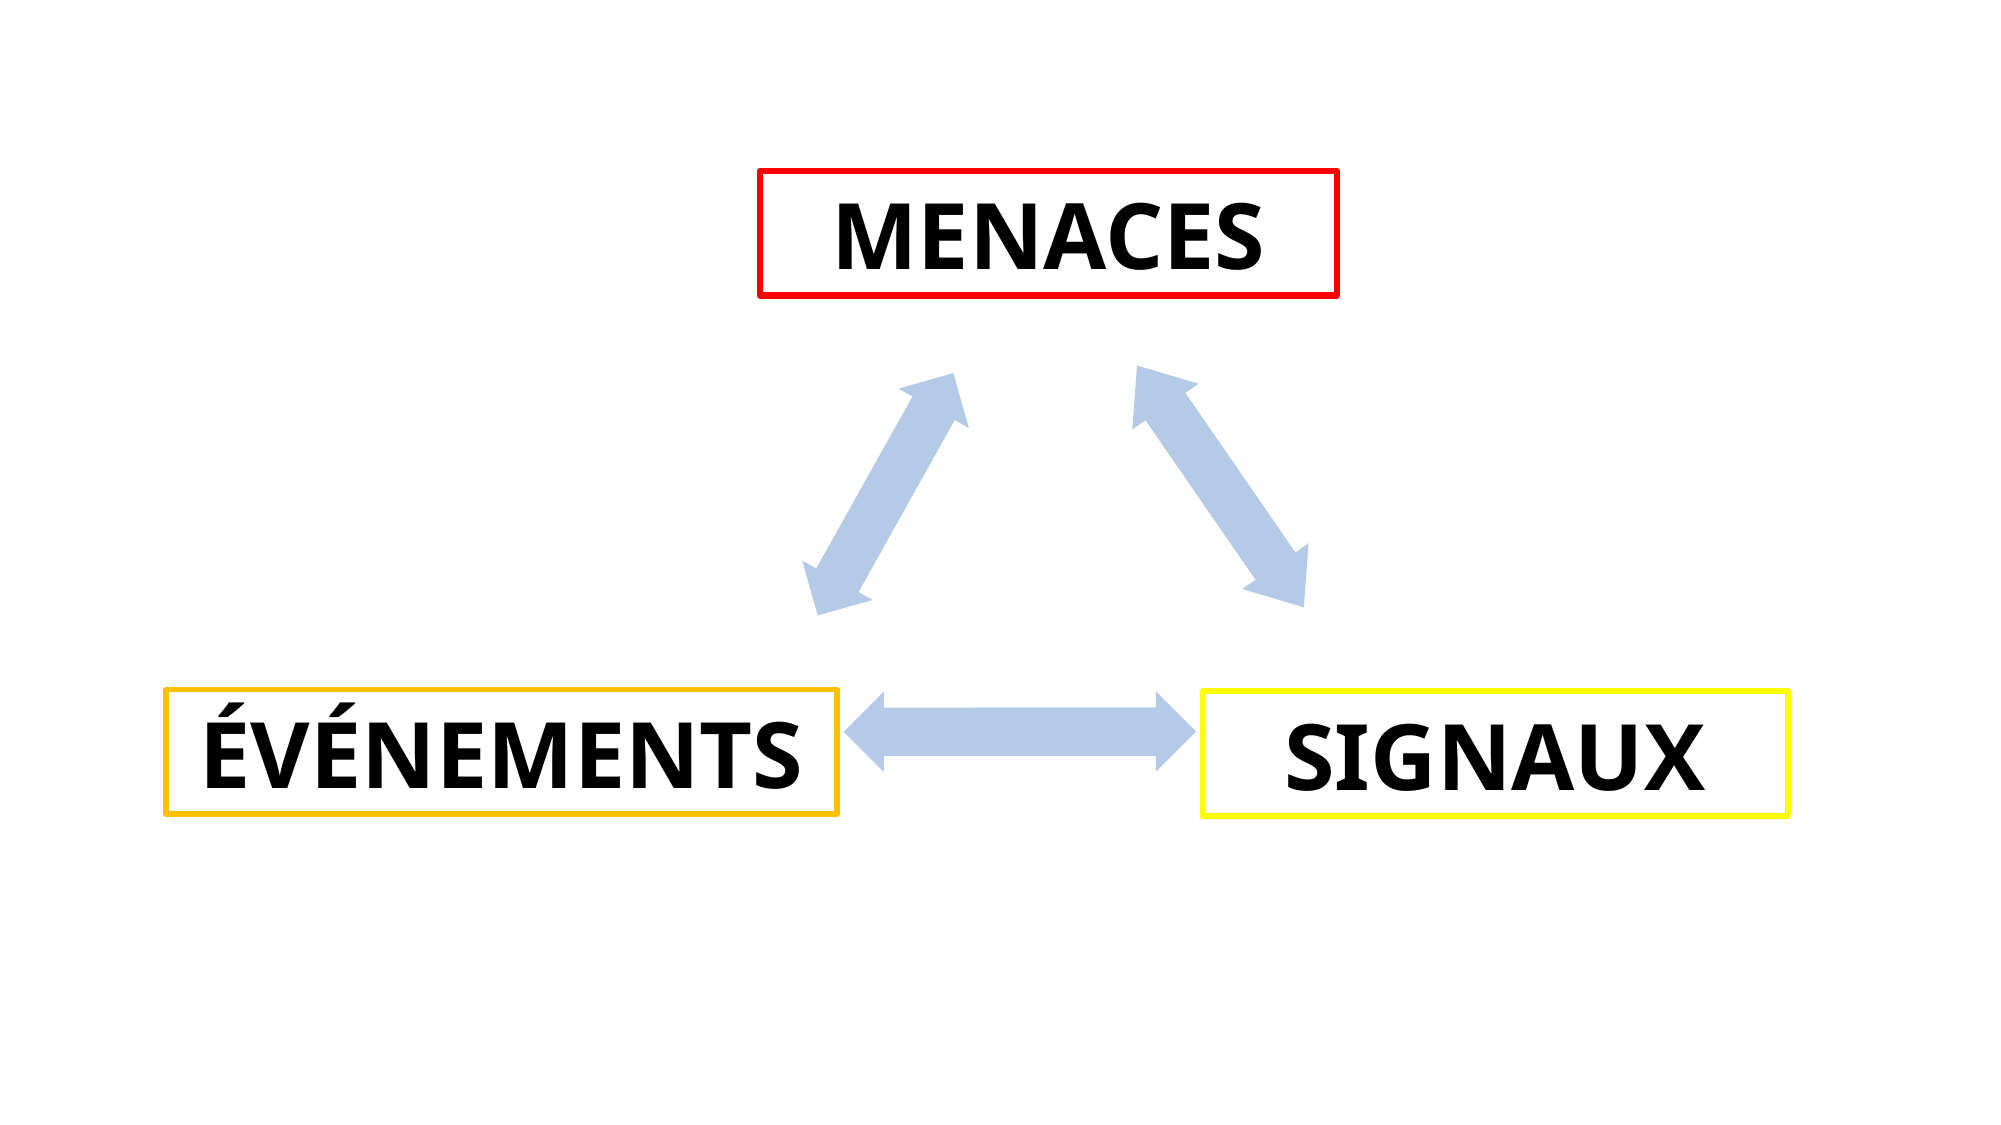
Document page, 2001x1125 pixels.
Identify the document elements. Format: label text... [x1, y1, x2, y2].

text_box SIGNAUX [1660, 691, 1788, 816]
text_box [718, 21, 1660, 889]
text_box ÉVÉNEMENTS [166, 689, 718, 815]
